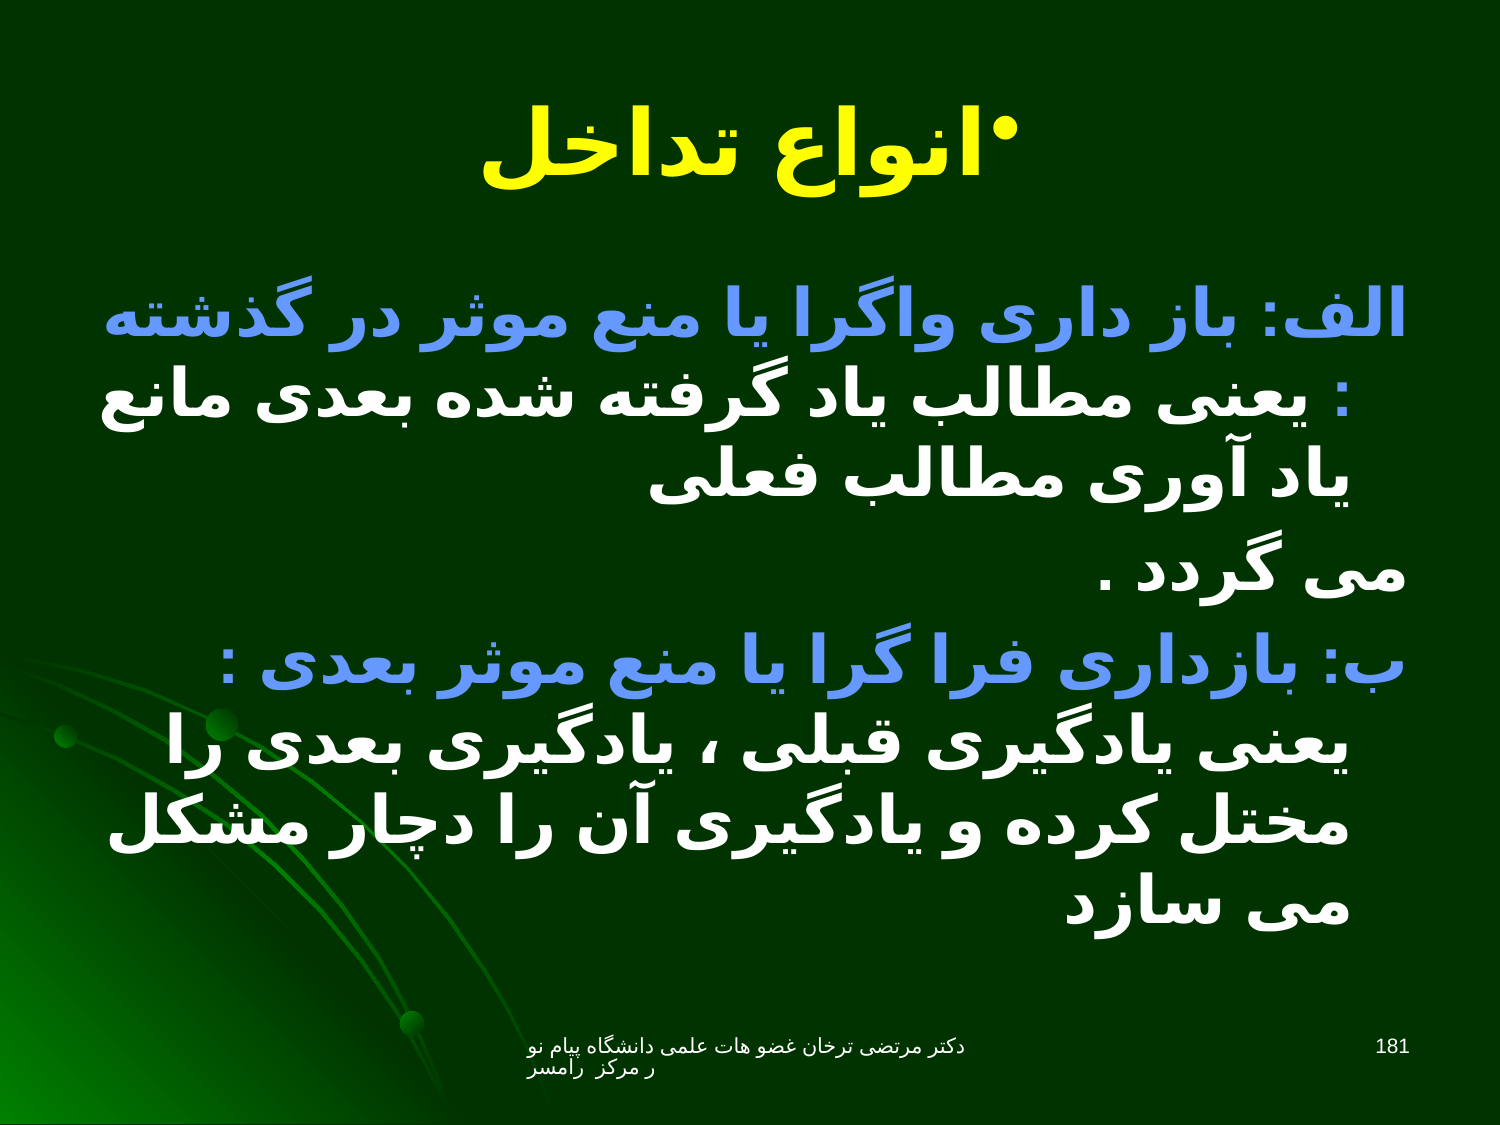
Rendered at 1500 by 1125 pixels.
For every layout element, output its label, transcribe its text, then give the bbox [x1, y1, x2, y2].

list الف: باز داری واگرا یا منع موثر در گذشته : یعنی مطالب یاد گرفته شده بعدی مانع یاد آوری مطالب فعلی می گردد . ب: بازداری فرا گرا یا منع موثر بعدی : یعنی یادگیری قبلی ، یادگیری بعدی را مختل کرده و یادگیری آن را دچار مشکل می سازد [74, 262, 1426, 1006]
footer دکتر مرتضی ترخان غضو هات علمی دانشگاه پیام نور مرکز رامسر [512, 1024, 988, 1101]
title انواع تداخل [74, 45, 1426, 233]
slide_number 181 [1074, 1024, 1426, 1101]
